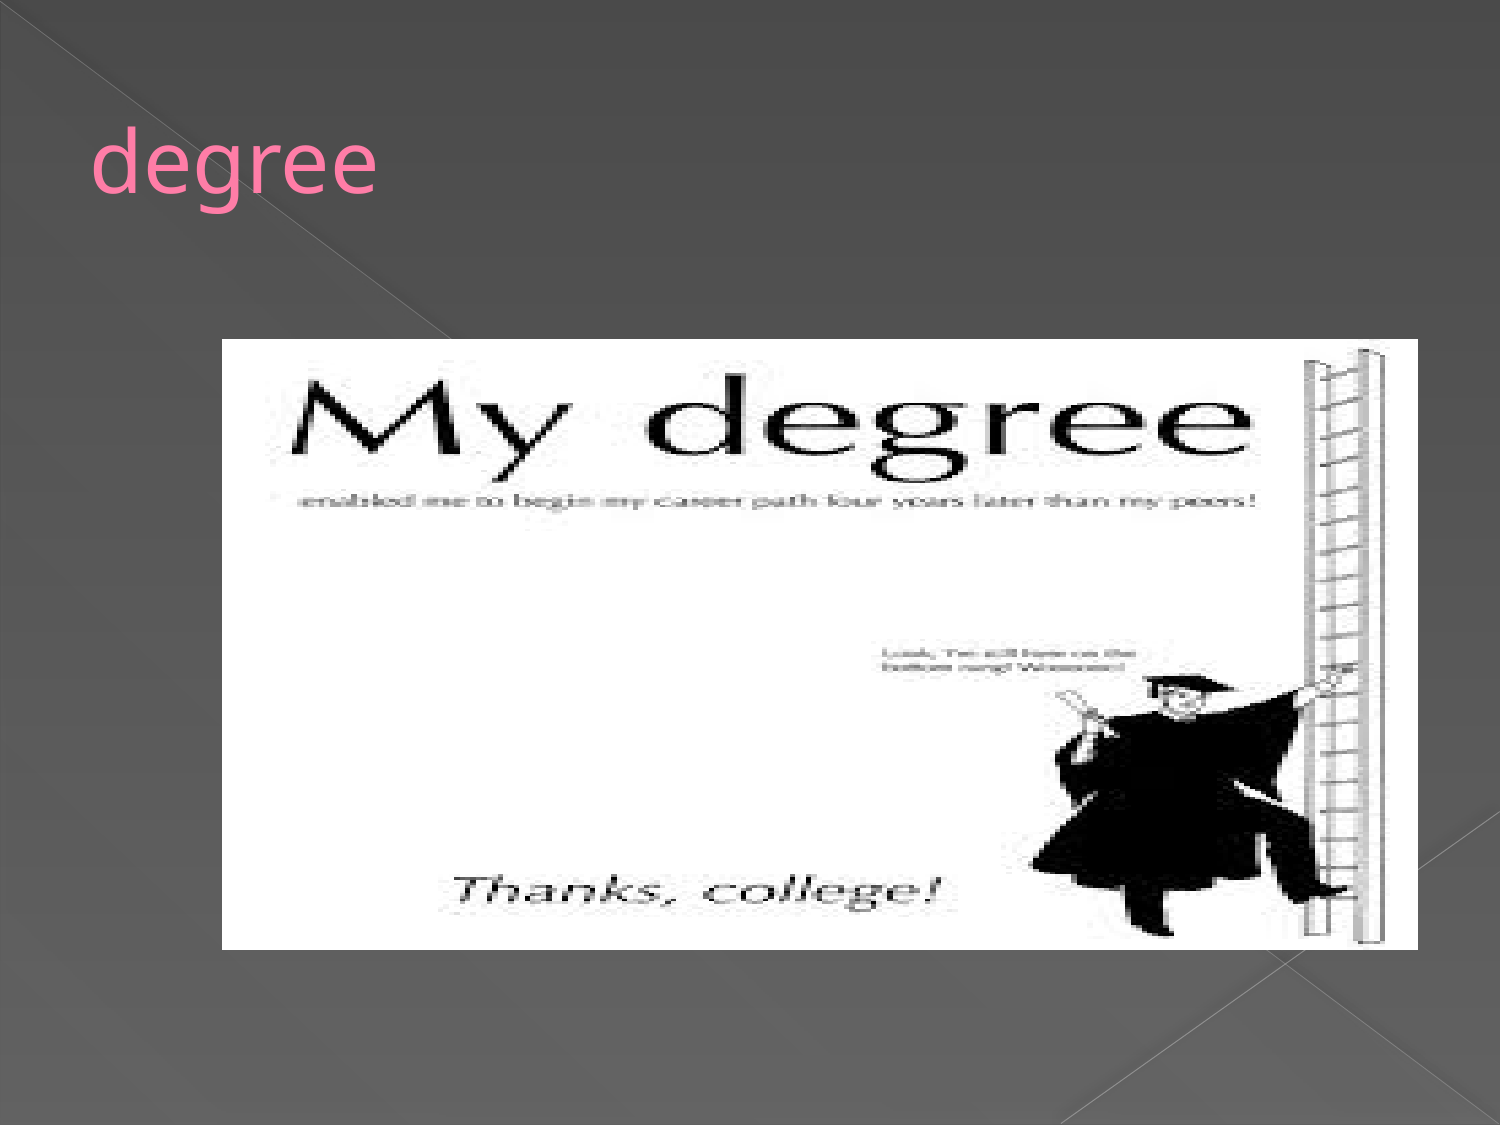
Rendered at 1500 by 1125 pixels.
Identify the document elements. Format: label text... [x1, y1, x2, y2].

title degree [75, 43, 1425, 274]
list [222, 339, 1419, 950]
